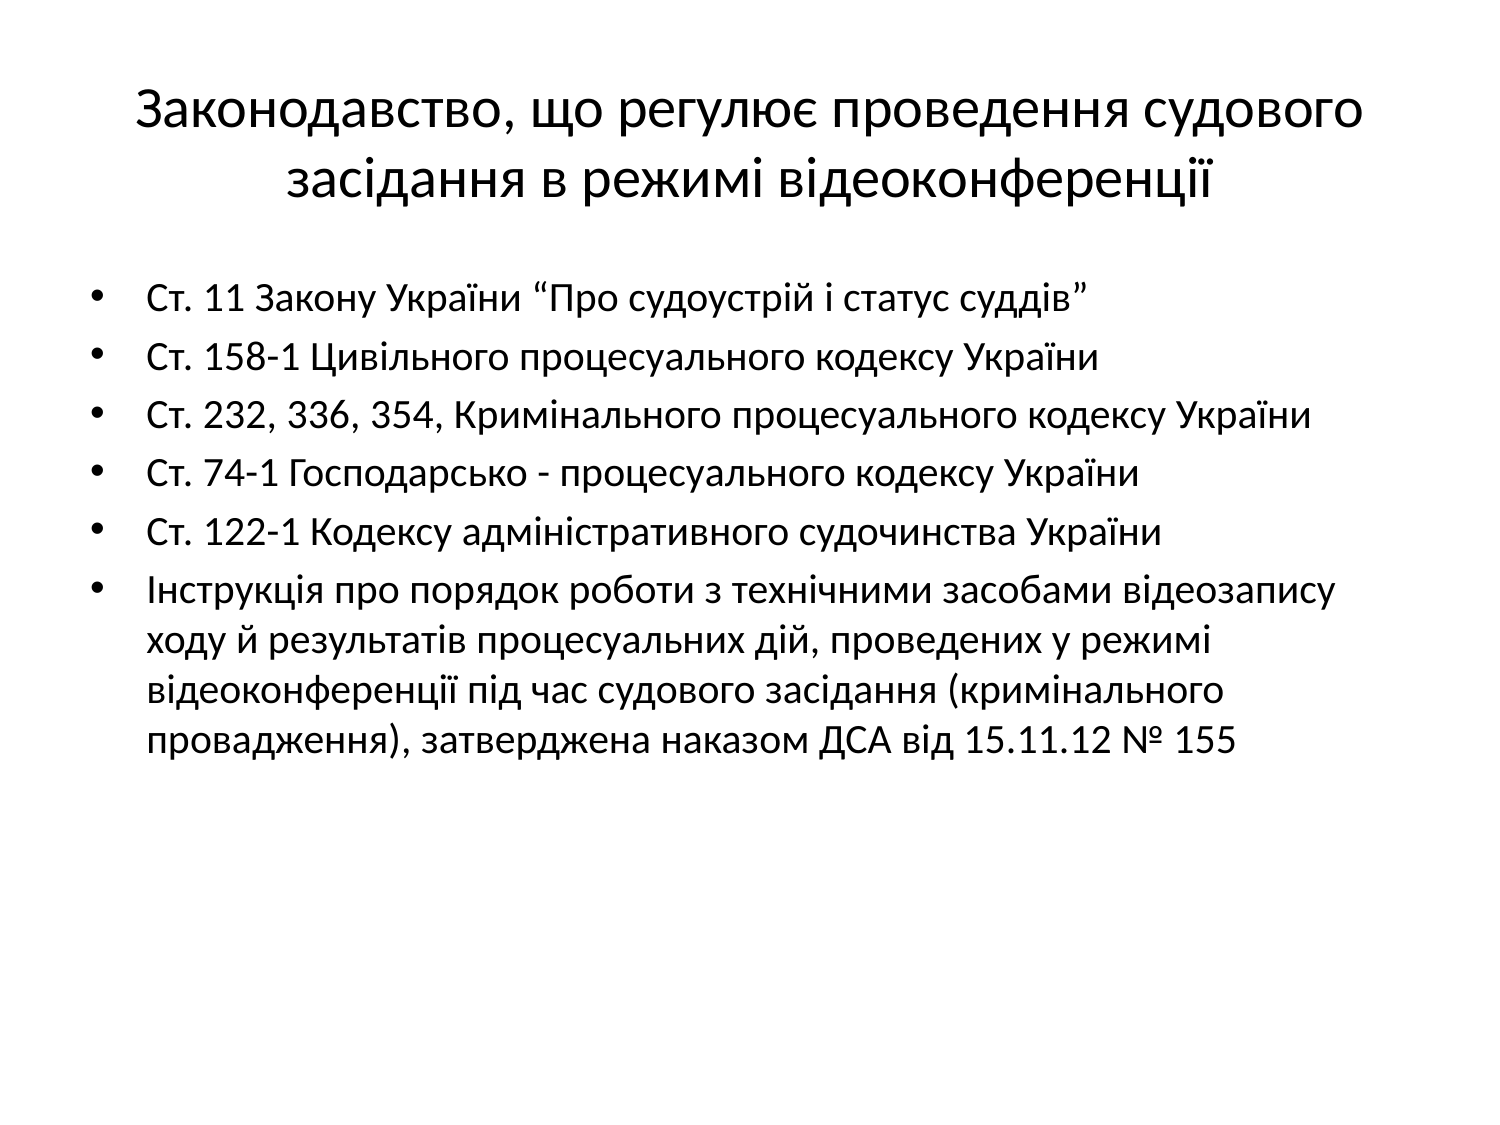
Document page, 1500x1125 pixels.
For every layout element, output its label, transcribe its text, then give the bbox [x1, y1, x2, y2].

title Законодавство, що регулює проведення судового засідання в режимі відеоконференції [75, 45, 1425, 233]
list Ст. 11 Закону України “Про судоустрій і статус суддів” Ст. 158-1 Цивільного процесуального кодексу України Ст. 232, 336, 354, Кримінального процесуального кодексу України Ст. 74-1 Господарсько - процесуального кодексу України Ст. 122-1 Кодексу адміністративного судочинства України Інструкція про порядок роботи з технічними засобами відеозапису ходу й результатів процесуальних дій, проведених у режимі відеоконференції під час судового засідання (кримінального провадження), затверджена наказом ДСА від 15.11.12 № 155 [75, 262, 1425, 1005]
